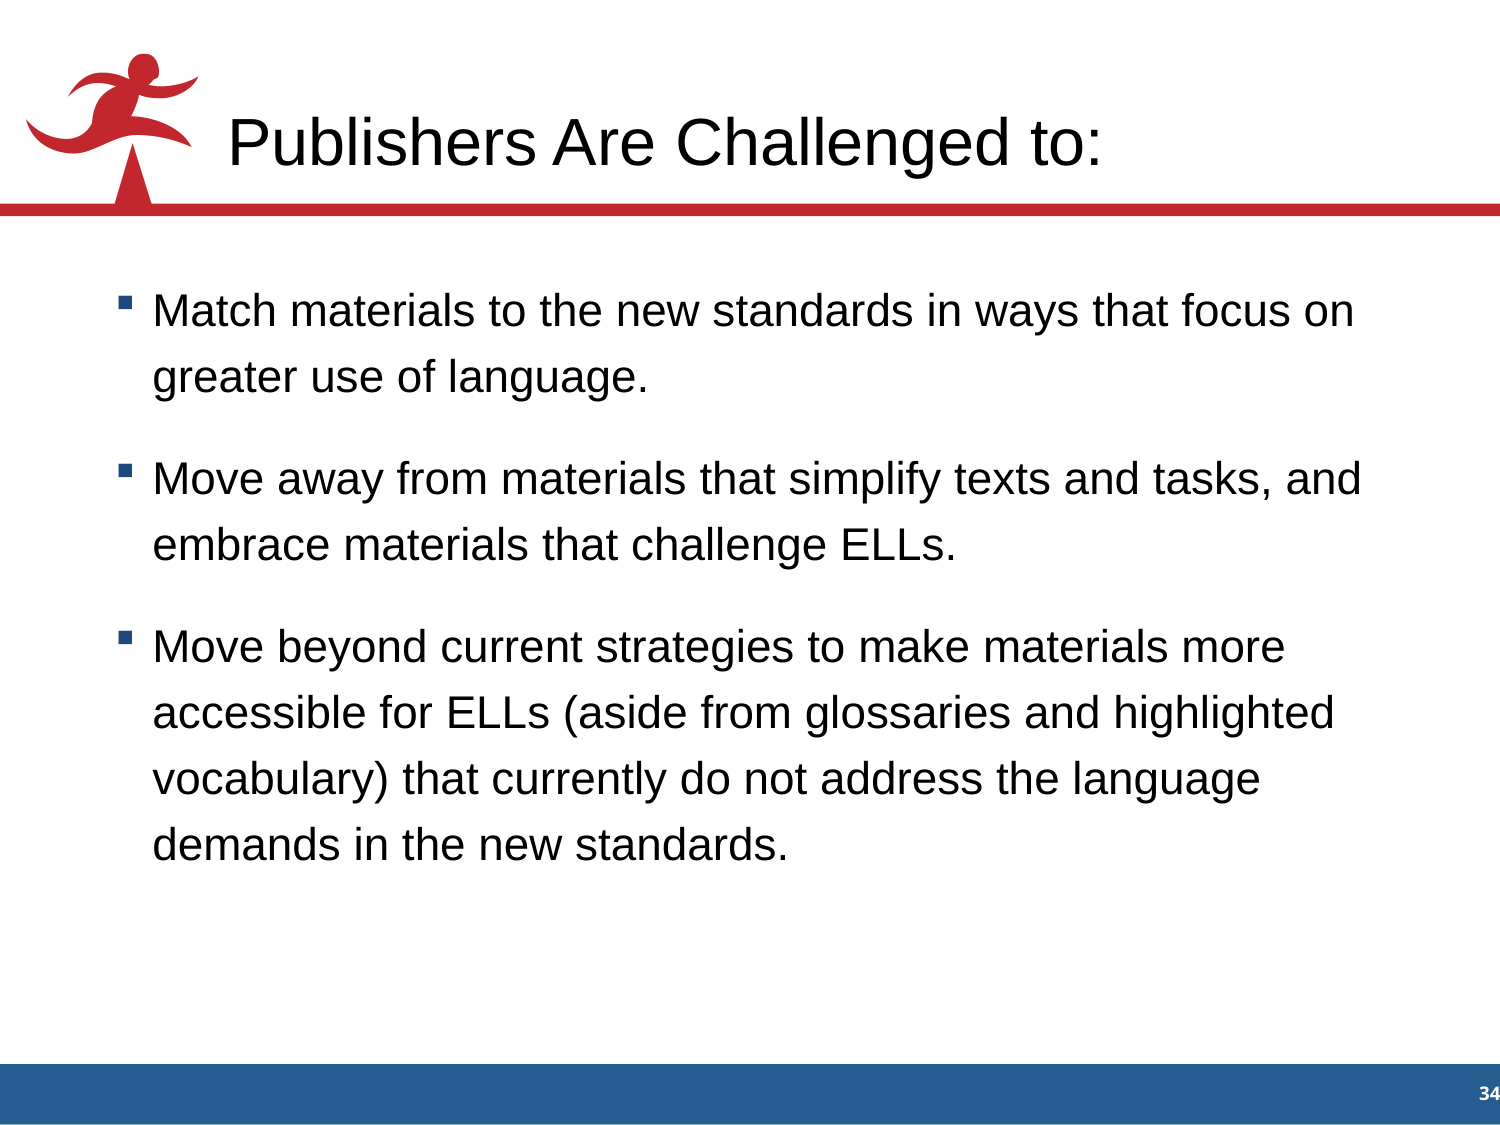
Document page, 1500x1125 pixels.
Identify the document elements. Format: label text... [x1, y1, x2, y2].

picture [0, 0, 1500, 1125]
list Match materials to the new standards in ways that focus on greater use of language. Move away from materials that simplify texts and tasks, and embrace materials that challenge ELLs. Move beyond current strategies to make materials more accessible for ELLs (aside from glossaries and highlighted vocabulary) that currently do not address the language demands in the new standards. [99, 262, 1413, 949]
title Publishers Are Challenged to: [212, 37, 1375, 188]
